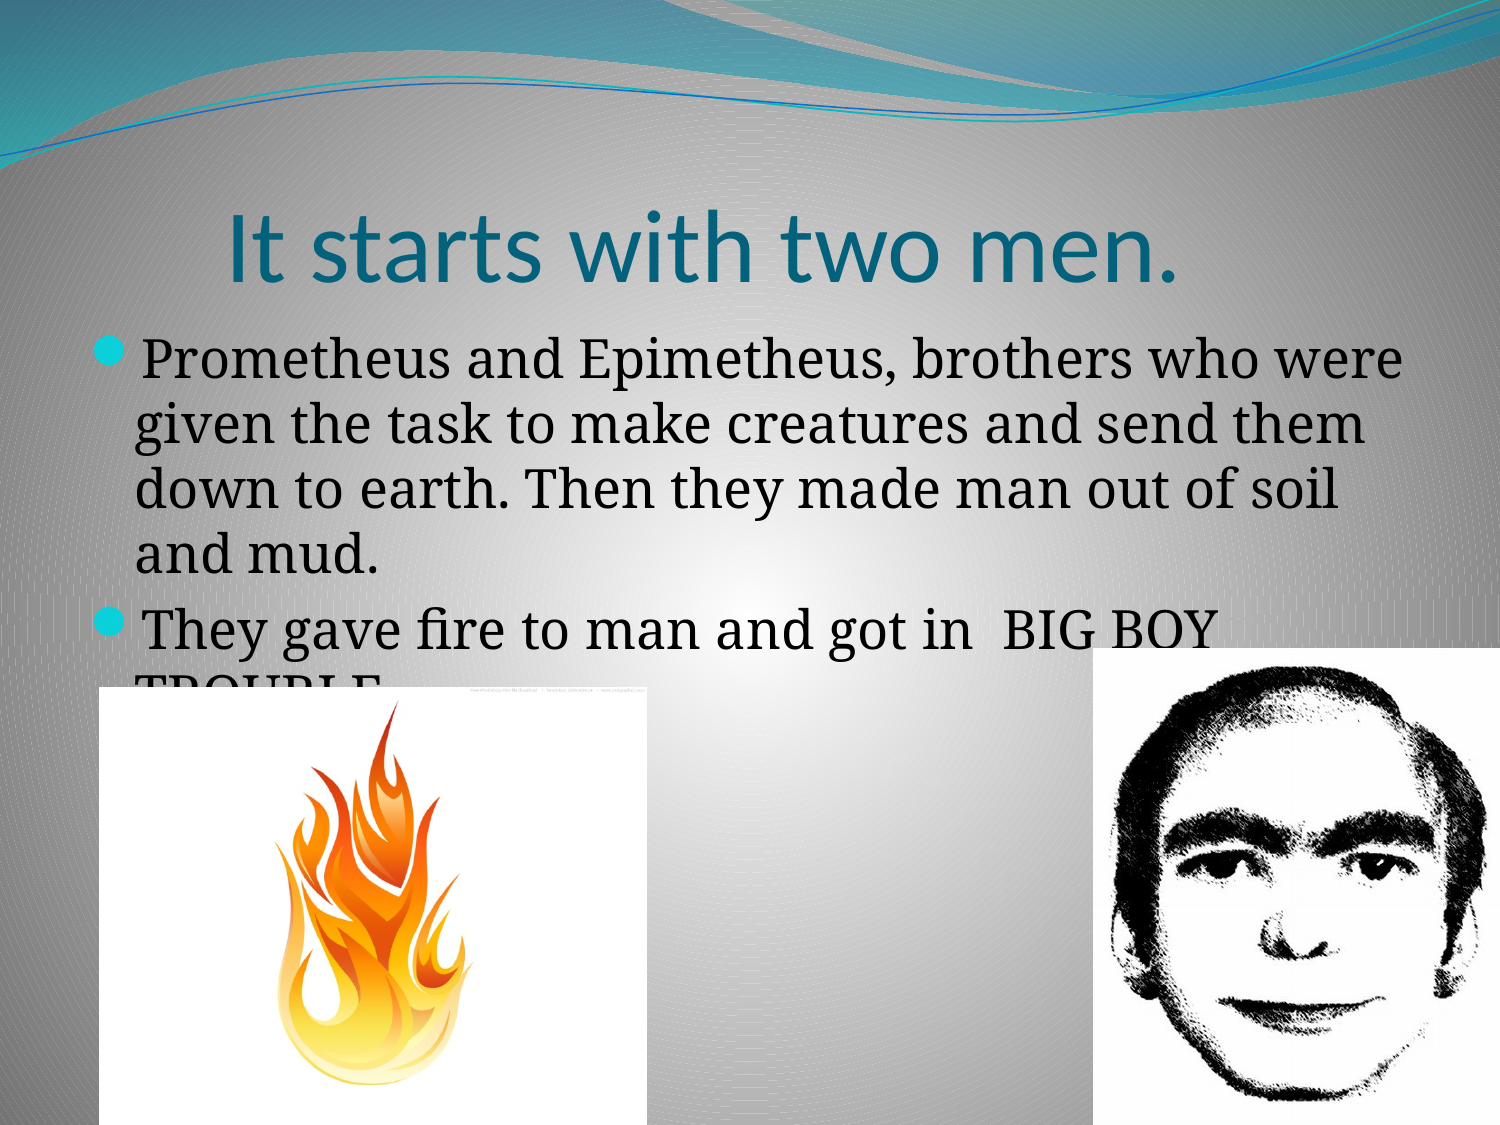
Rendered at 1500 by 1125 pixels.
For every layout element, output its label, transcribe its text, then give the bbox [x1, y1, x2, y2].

picture [99, 687, 647, 1125]
picture [1093, 647, 1500, 1125]
title It starts with two men. [75, 115, 1425, 303]
list Prometheus and Epimetheus, brothers who were given the task to make creatures and send them down to earth. Then they made man out of soil and mud. They gave fire to man and got in BIG BOY TROUBLE. [75, 317, 1425, 1038]
